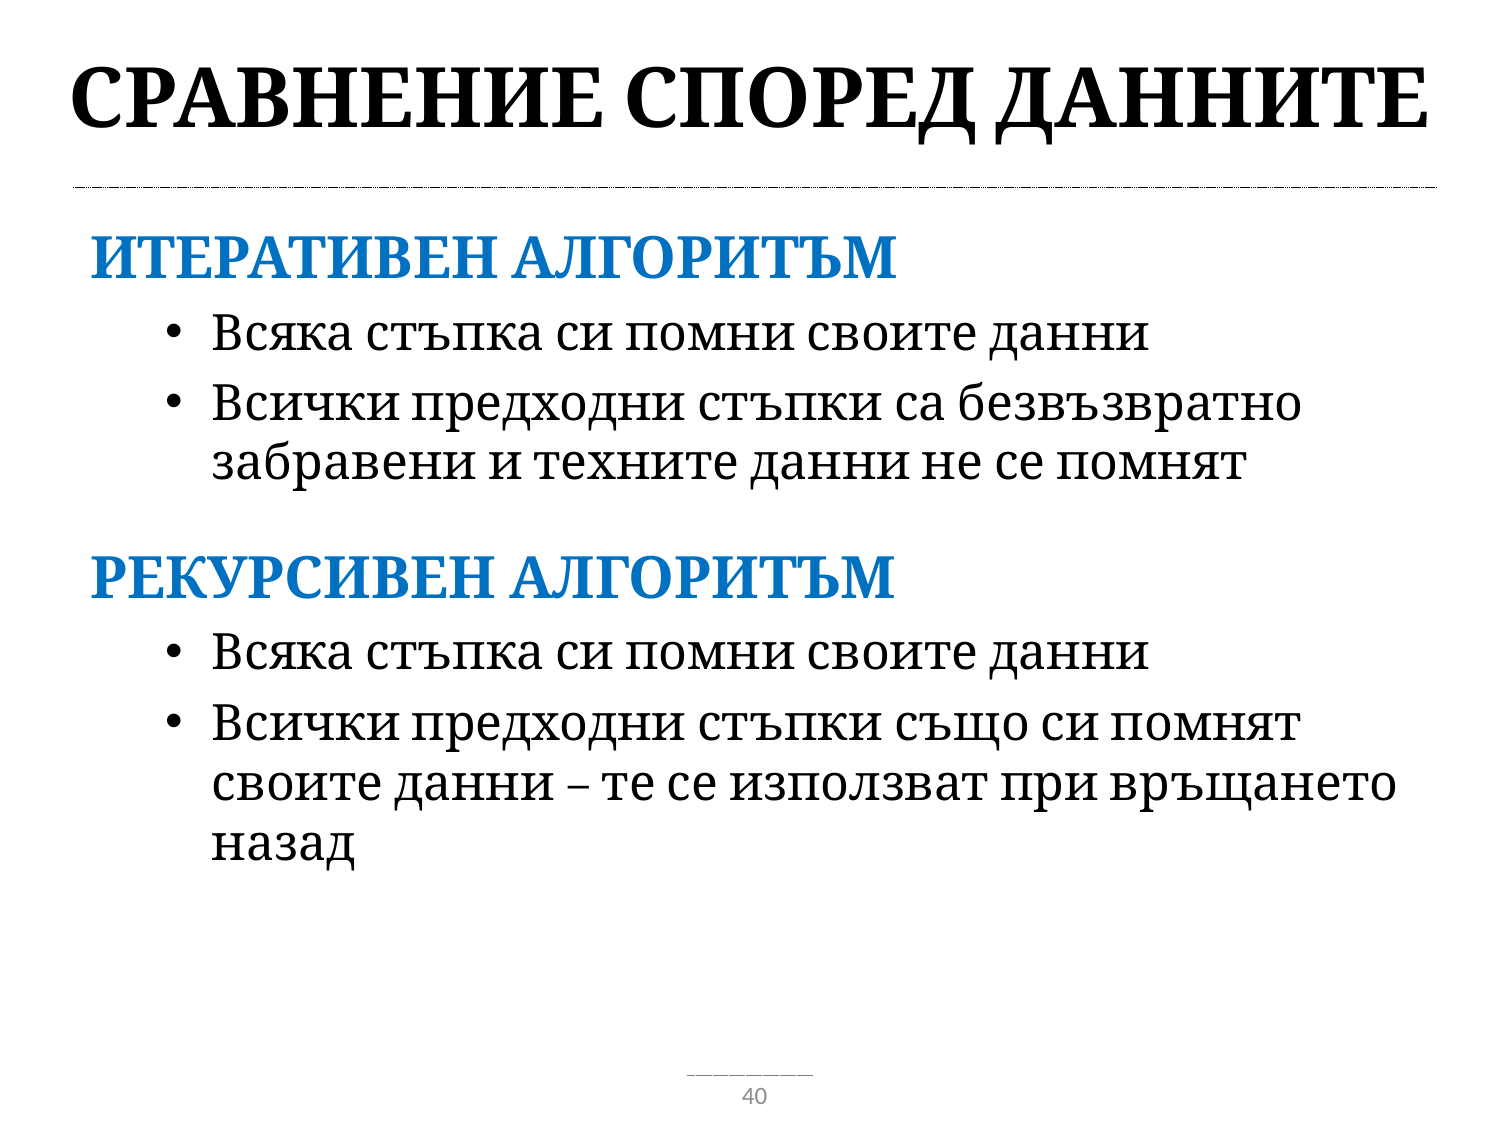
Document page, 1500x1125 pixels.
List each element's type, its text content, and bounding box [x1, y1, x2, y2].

list Итеративен алгоритъм Всяка стъпка си помни своите данни Всички предходни стъпки са безвъзвратно забравени и техните данни не се помнят Рекурсивен алгоритъм Всяка стъпка си помни своите данни Всички предходни стъпки също си помнят своите данни – те се използват при връщането назад [75, 212, 1450, 1063]
title Сравнение според данните [0, 0, 1500, 188]
slide_number 40 [579, 1065, 930, 1125]
